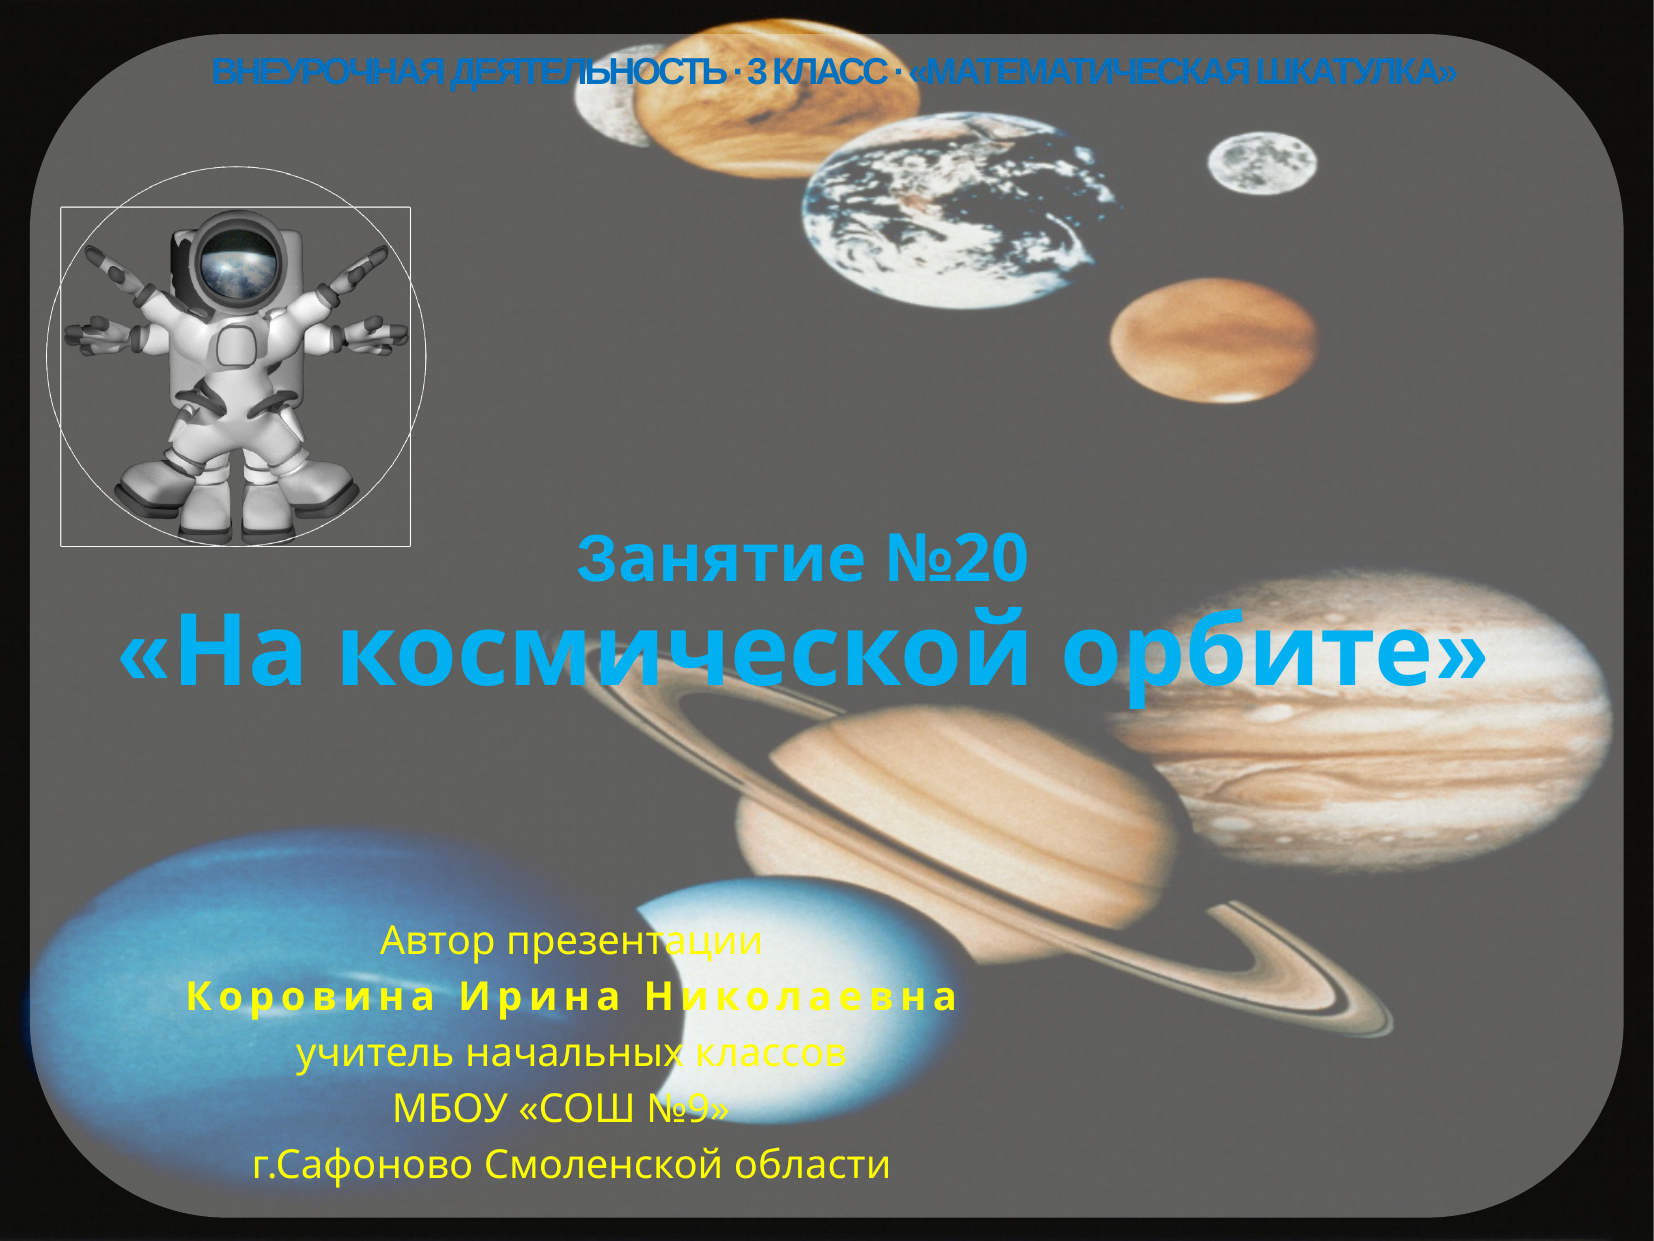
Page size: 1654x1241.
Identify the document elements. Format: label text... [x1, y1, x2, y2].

picture [0, 0, 1654, 1241]
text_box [168, 34, 1485, 43]
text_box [29, 51, 1624, 1218]
text_box Автор презентации Коровина Ирина Николаевна учитель начальных классов МБОУ «СОШ №9» г.Сафоново Смоленской области [46, 906, 1097, 1195]
text_box Внеурочная деятельность ∙ 3 класс ∙ «Математическая шкатулка» [147, 43, 1530, 101]
text_box Занятие №20 «На космической орбите» [76, 514, 1530, 827]
